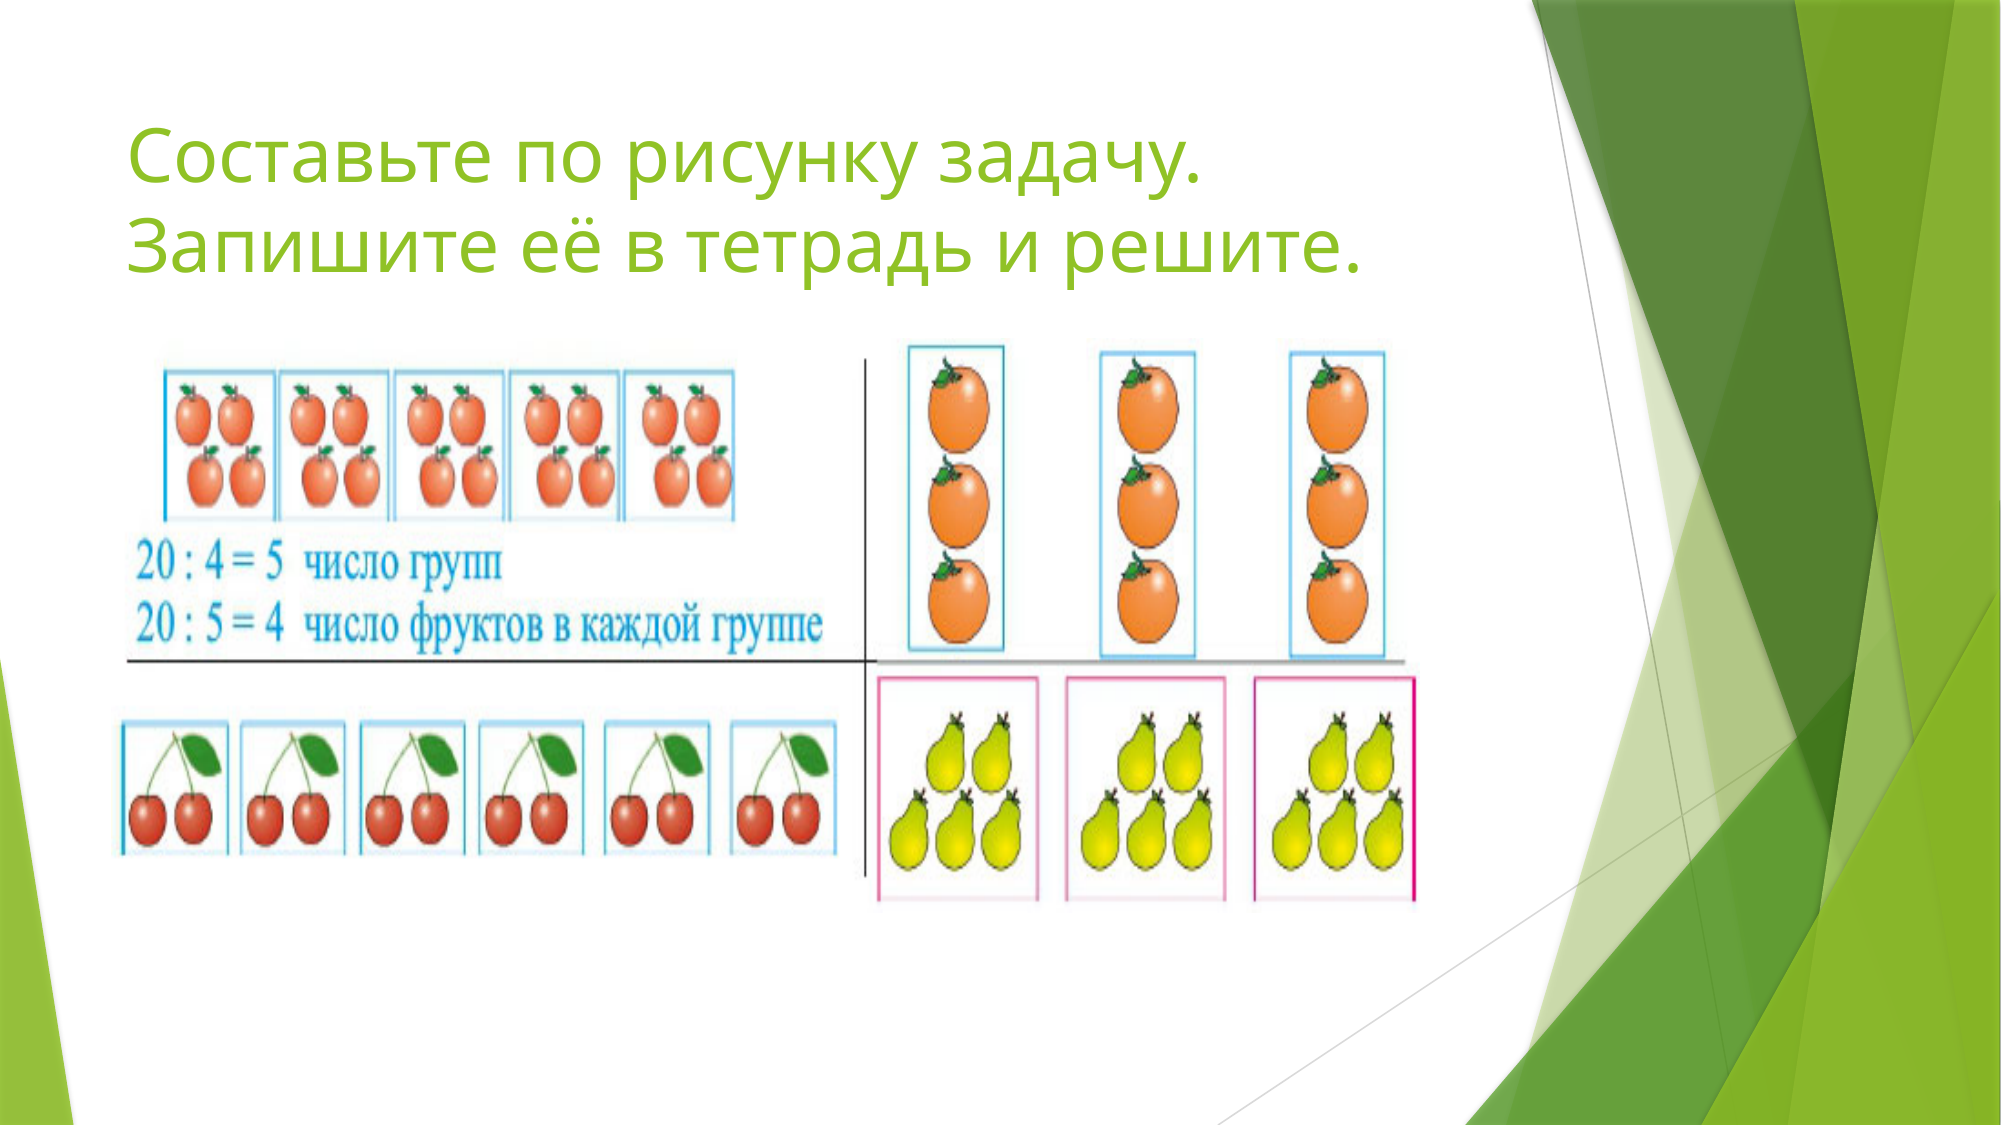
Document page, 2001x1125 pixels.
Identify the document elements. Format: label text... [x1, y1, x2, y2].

title Составьте по рисунку задачу. Запишите её в тетрадь и решите. [111, 99, 1522, 317]
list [110, 337, 1420, 914]
